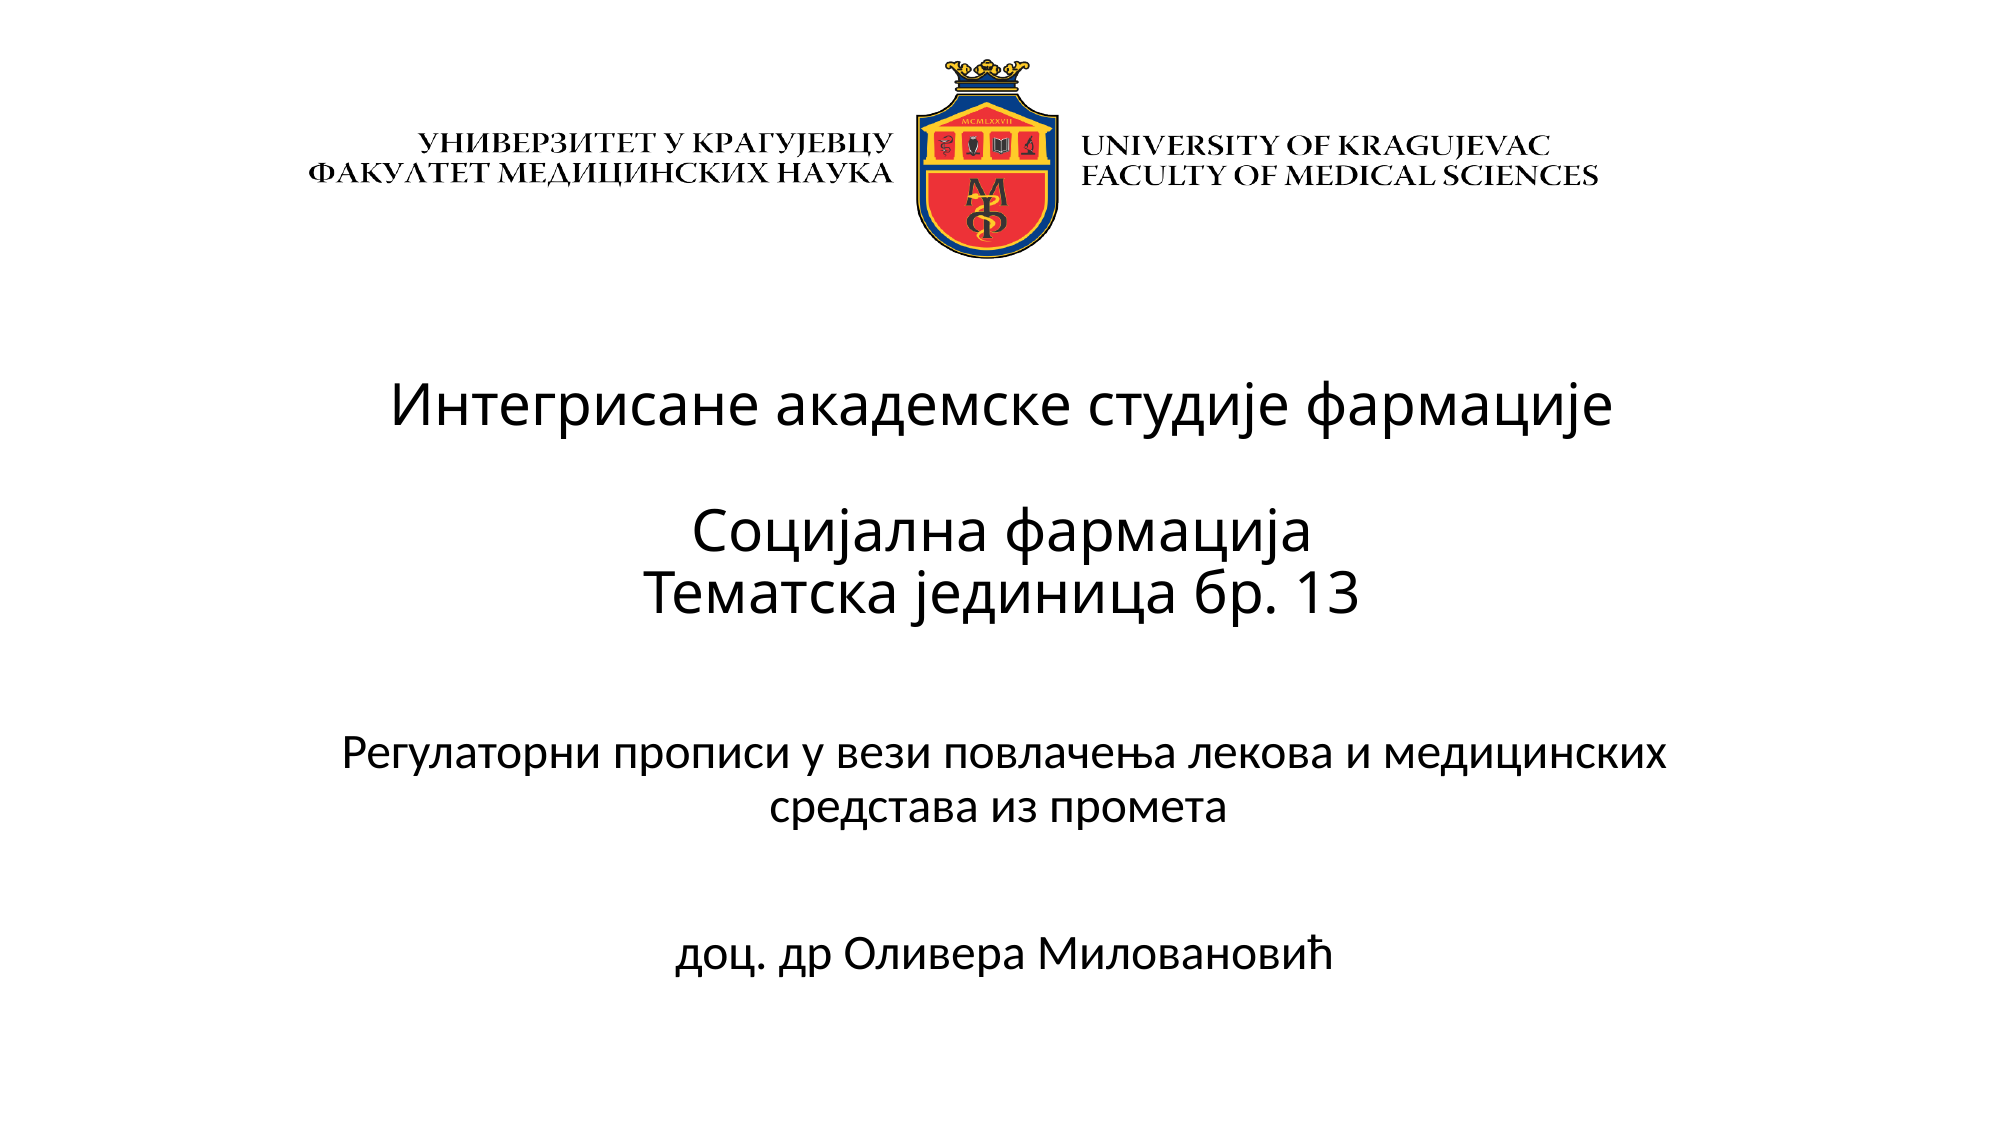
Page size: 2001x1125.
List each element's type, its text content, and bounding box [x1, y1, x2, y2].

title Интегрисане академске студије фармације Социјална фармација Тематска јединица бр. 13 [252, 242, 1753, 634]
subtitle Регулаторни прописи у вези повлачења лекова и медицинских средстава из промета доц. др Оливера Миловановић [254, 718, 1755, 991]
picture [309, 58, 1598, 259]
